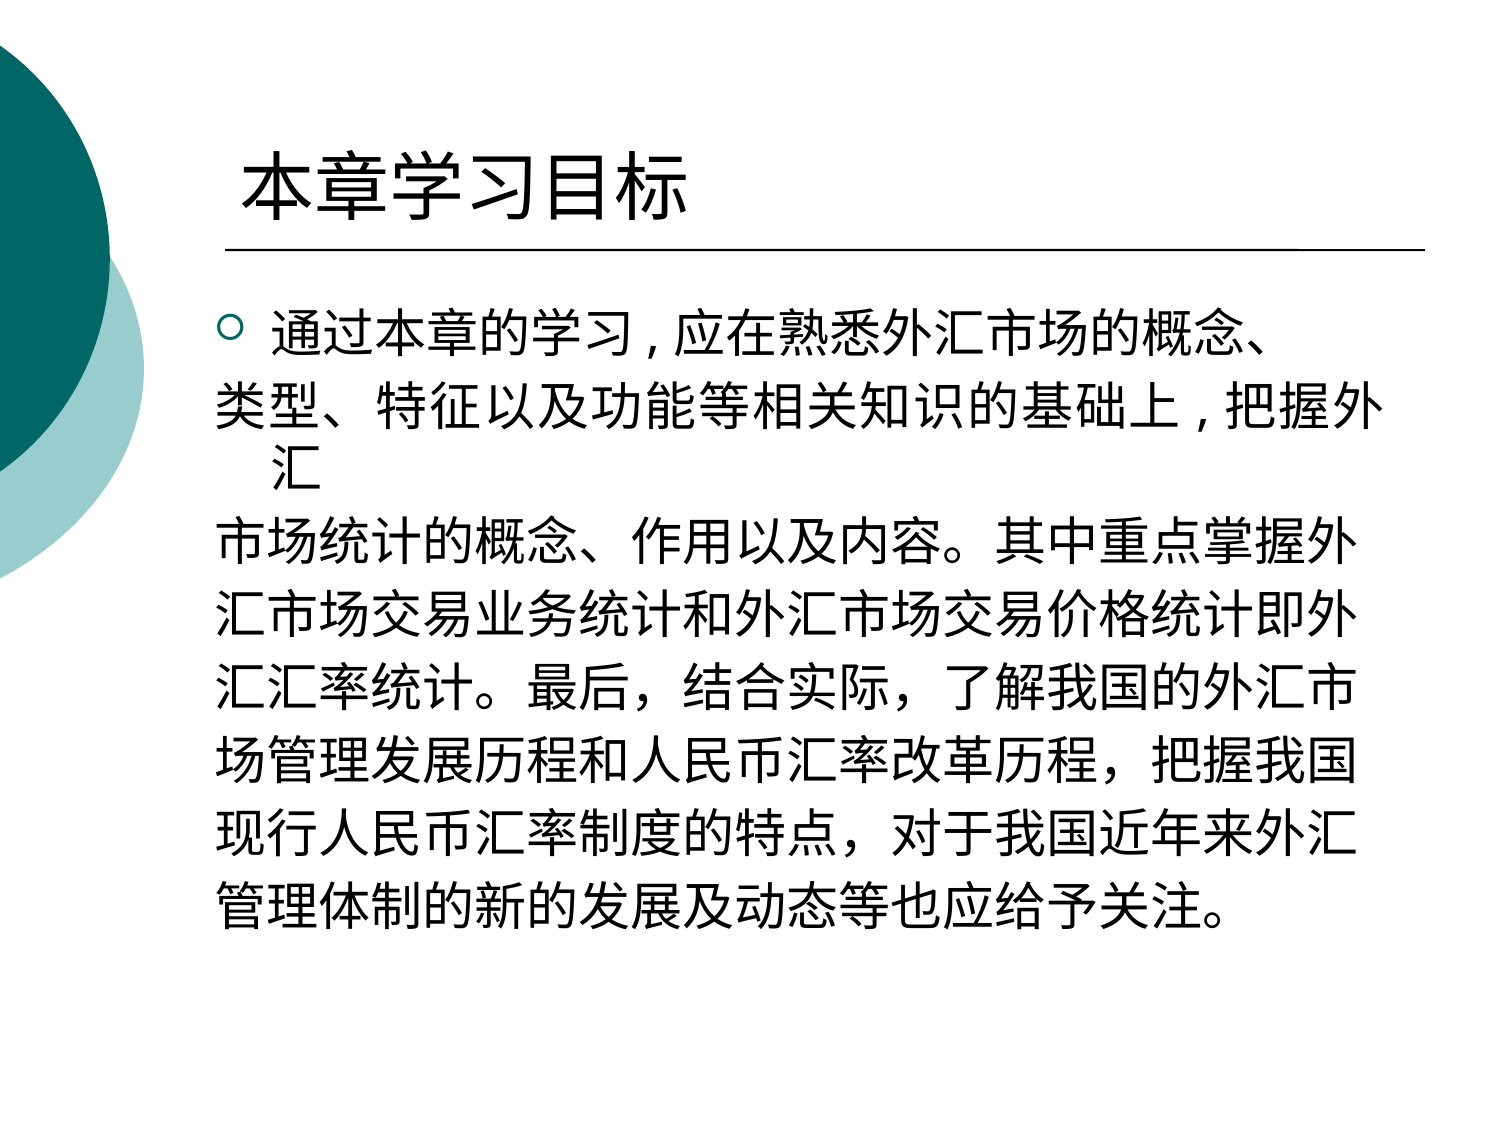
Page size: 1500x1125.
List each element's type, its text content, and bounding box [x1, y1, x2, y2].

title 本章学习目标 [224, 49, 1425, 238]
list 通过本章的学习,应在熟悉外汇市场的概念、 类型、特征以及功能等相关知识的基础上,把握外汇 市场统计的概念、作用以及内容。其中重点掌握外 汇市场交易业务统计和外汇市场交易价格统计即外 汇汇率统计。最后，结合实际，了解我国的外汇市 场管理发展历程和人民币汇率改革历程，把握我国 现行人民币汇率制度的特点，对于我国近年来外汇 管理体制的新的发展及动态等也应给予关注。 [198, 292, 1400, 1025]
